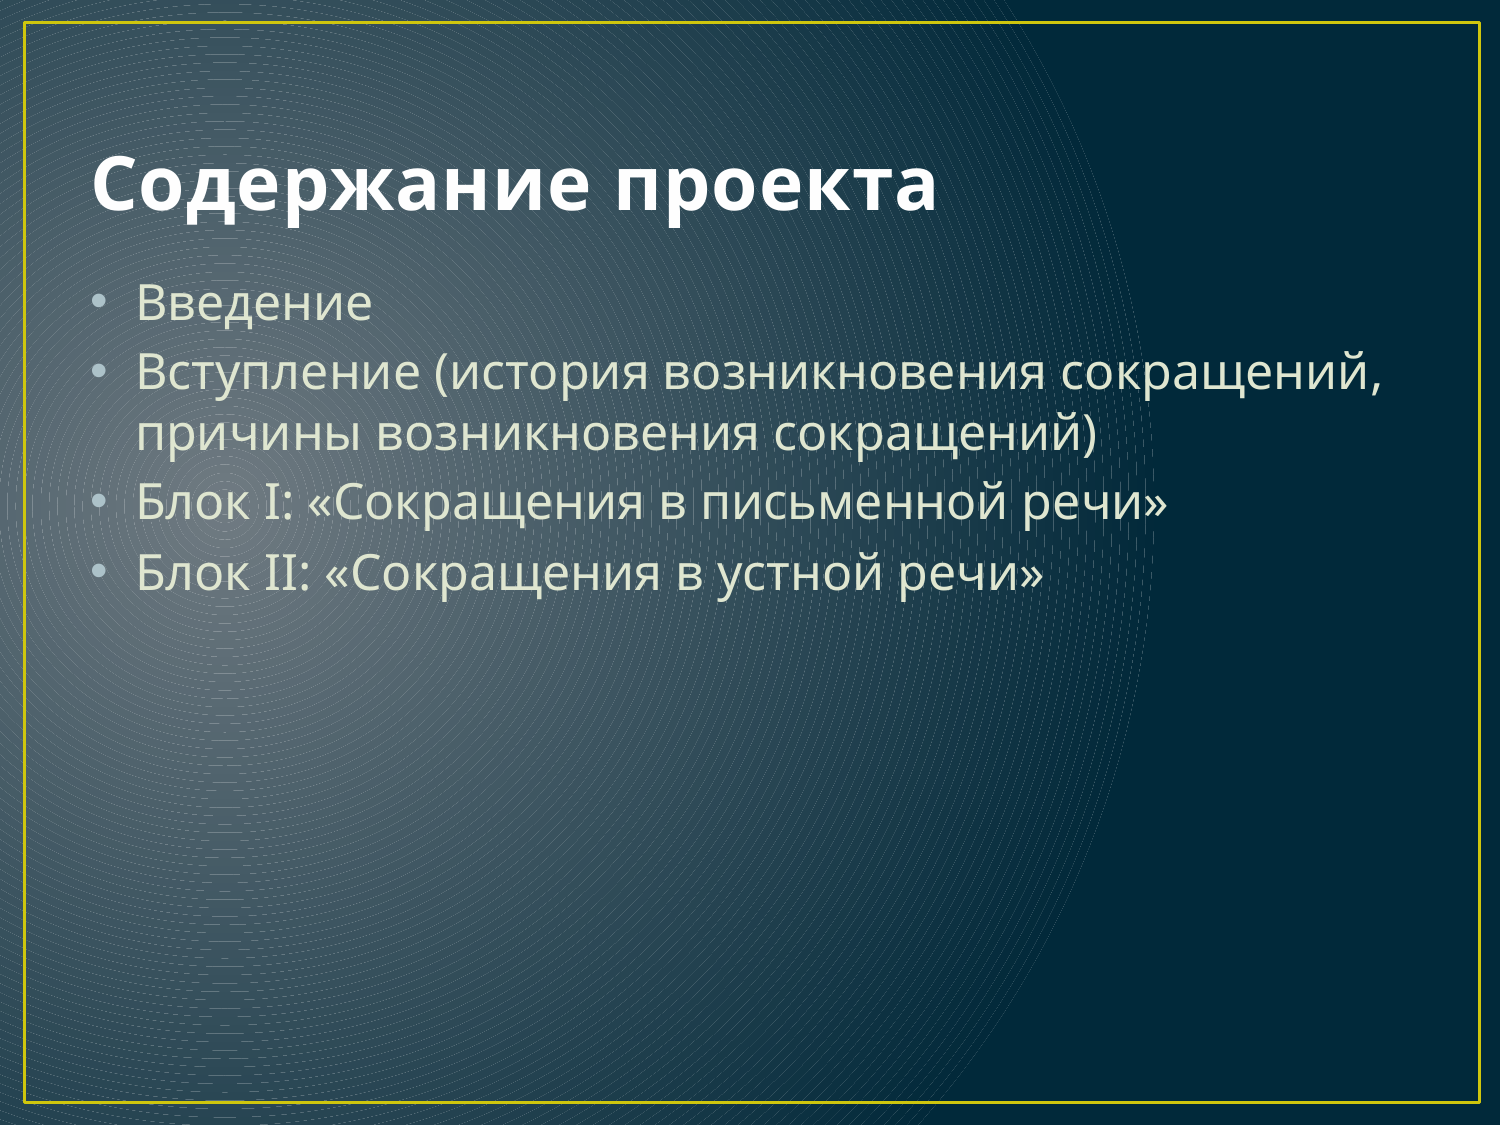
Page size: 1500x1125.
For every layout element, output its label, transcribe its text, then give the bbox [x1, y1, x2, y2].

list Введение Вступление (история возникновения сокращений, причины возникновения сокращений) Блок I: «Сокращения в письменной речи» Блок II: «Сокращения в устной речи» [75, 262, 1425, 1005]
title Содержание проекта [75, 45, 1425, 233]
